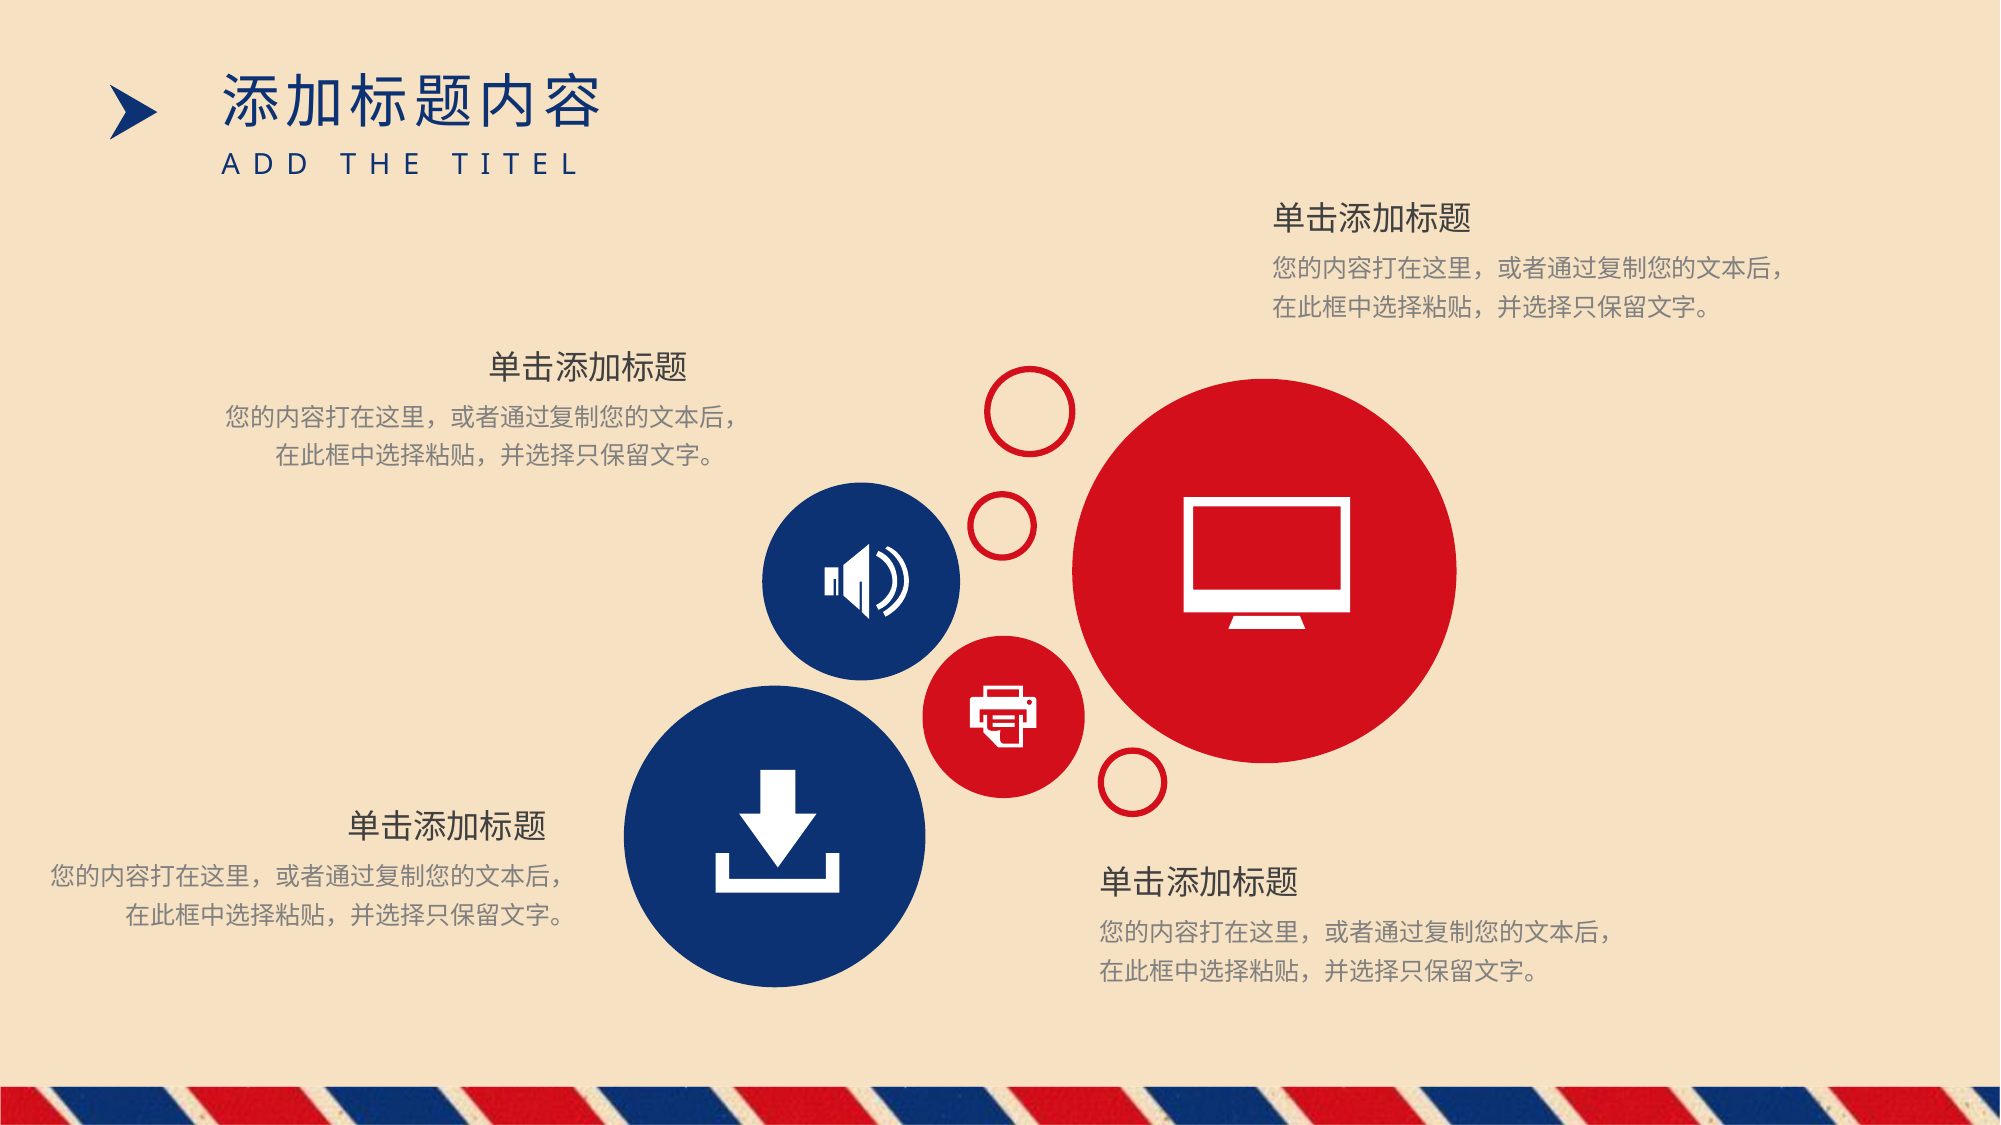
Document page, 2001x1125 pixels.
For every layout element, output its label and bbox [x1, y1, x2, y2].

text_box [109, 56, 656, 189]
picture [2, 1087, 1998, 1124]
text_box [20, 189, 1813, 990]
